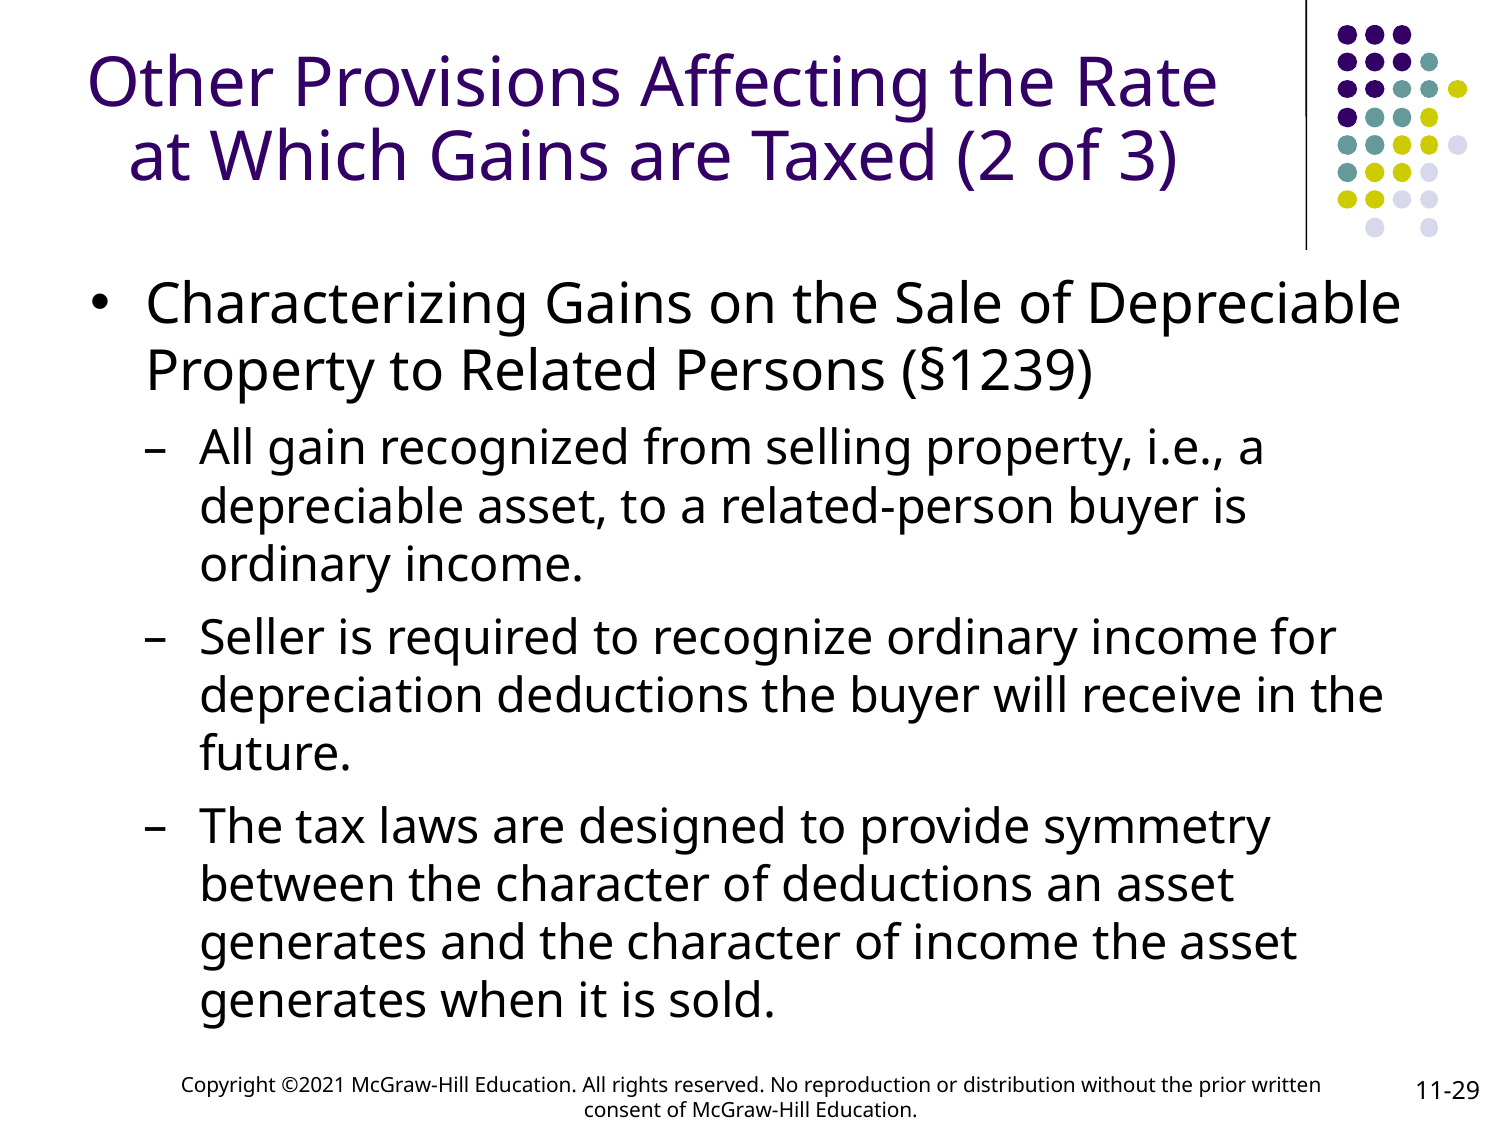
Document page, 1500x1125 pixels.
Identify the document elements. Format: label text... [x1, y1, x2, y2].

list Characterizing Gains on the Sale of Depreciable Property to Related Persons (§1239) All gain recognized from selling property, i.e., a depreciable asset, to a related-person buyer is ordinary income. Seller is required to recognize ordinary income for depreciation deductions the buyer will receive in the future. The tax laws are designed to provide symmetry between the character of deductions an asset generates and the character of income the asset generates when it is sold. [75, 259, 1425, 1062]
title Other Provisions Affecting the Rate at Which Gains are Taxed (2 of 3) [32, 8, 1275, 234]
slide_number 11-29 [1345, 1061, 1496, 1122]
